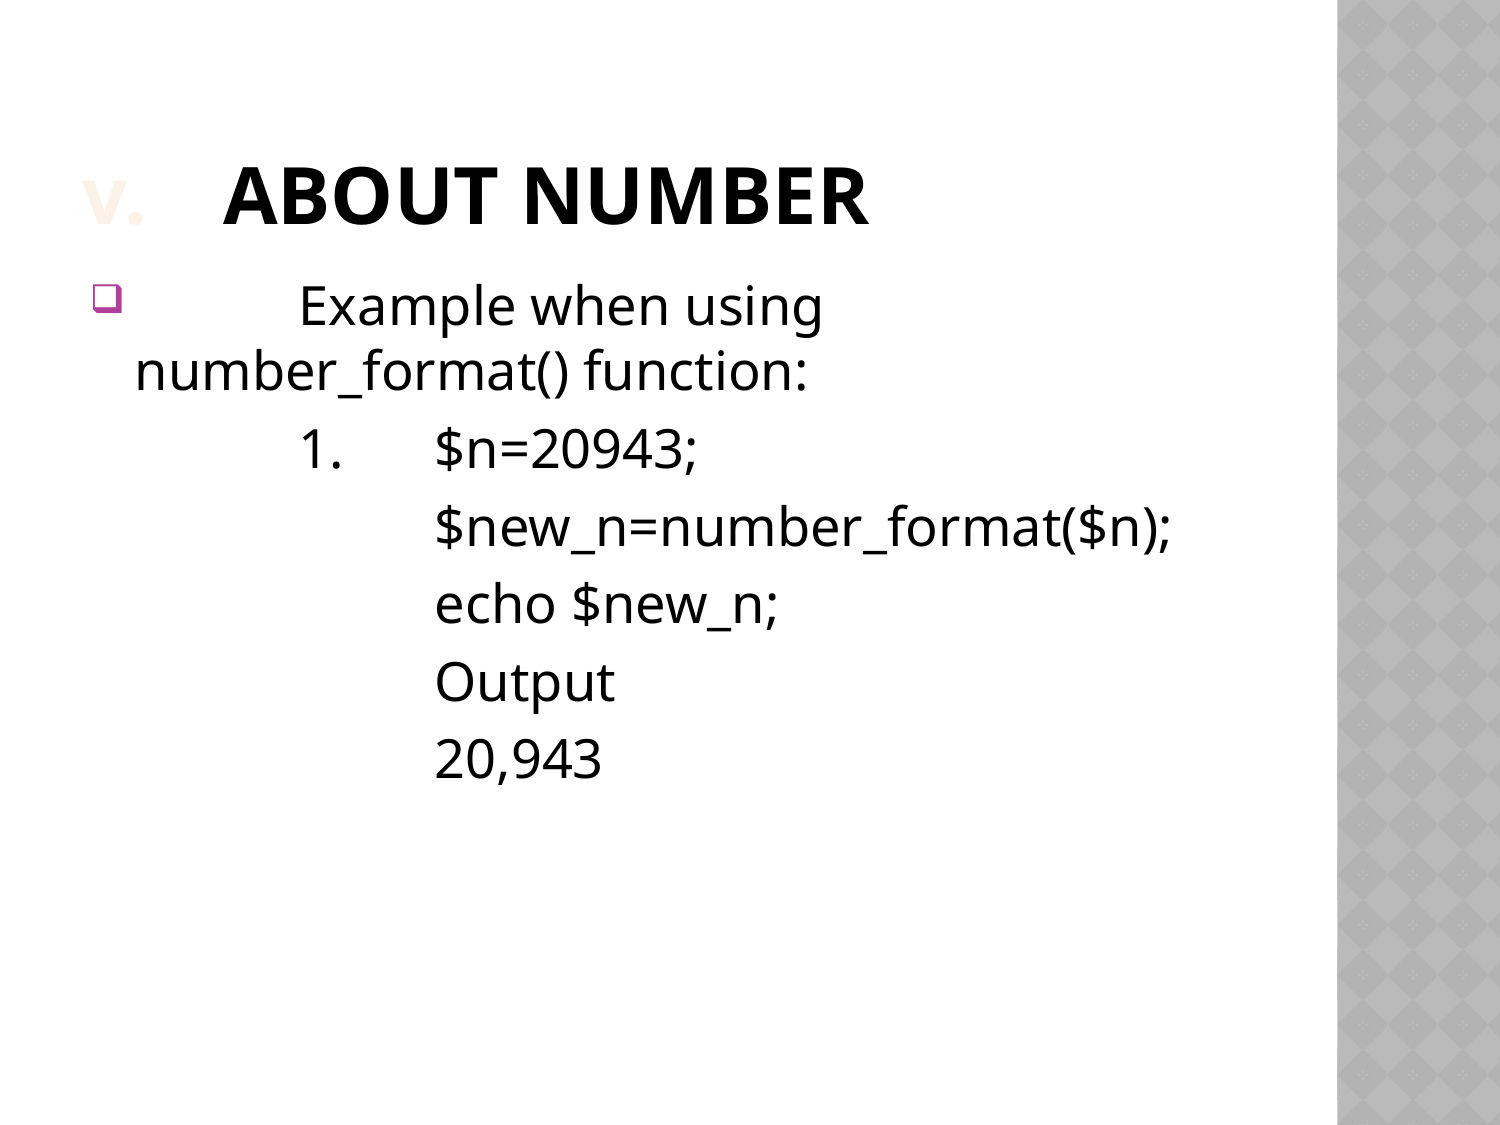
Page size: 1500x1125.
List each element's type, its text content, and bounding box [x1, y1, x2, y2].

list Example when using number_format() function: 1. $n=20943; $new_n=number_format($n); echo $new_n; Output 20,943 [75, 264, 1263, 1059]
title About Number [75, 52, 1263, 240]
